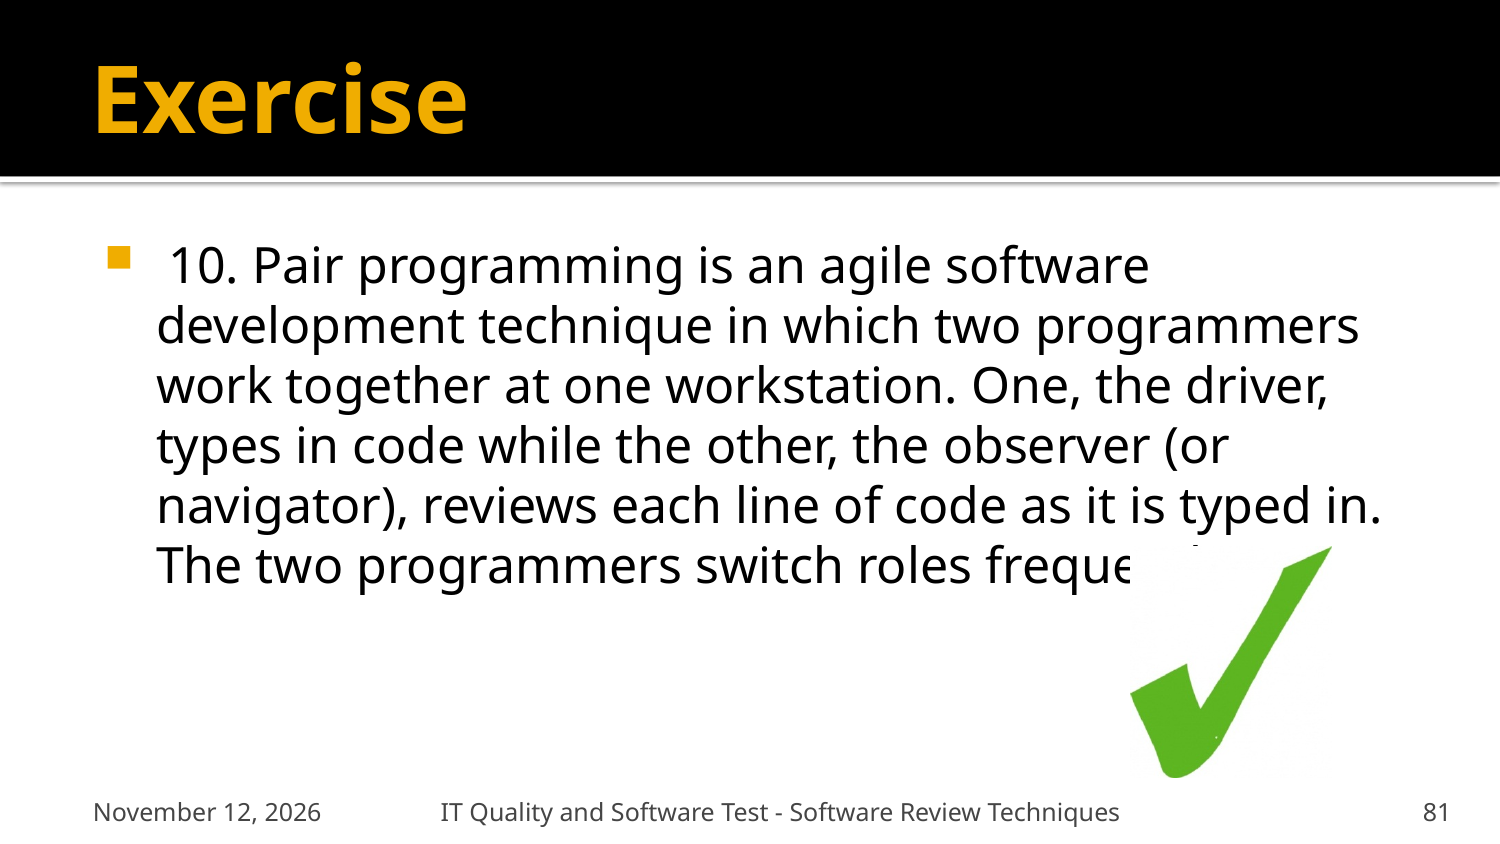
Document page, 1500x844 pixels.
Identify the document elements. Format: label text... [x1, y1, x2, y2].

slide_number 81 [1345, 796, 1467, 831]
title Exercise [75, 19, 1425, 174]
picture [1130, 546, 1332, 778]
list 10. Pair programming is an agile software development technique in which two programmers work together at one workstation. One, the driver, types in code while the other, the observer (or navigator), reviews each line of code as it is typed in. The two programmers switch roles frequently. [75, 218, 1425, 788]
footer IT Quality and Software Test - Software Review Techniques [433, 796, 1337, 831]
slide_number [75, 796, 425, 831]
